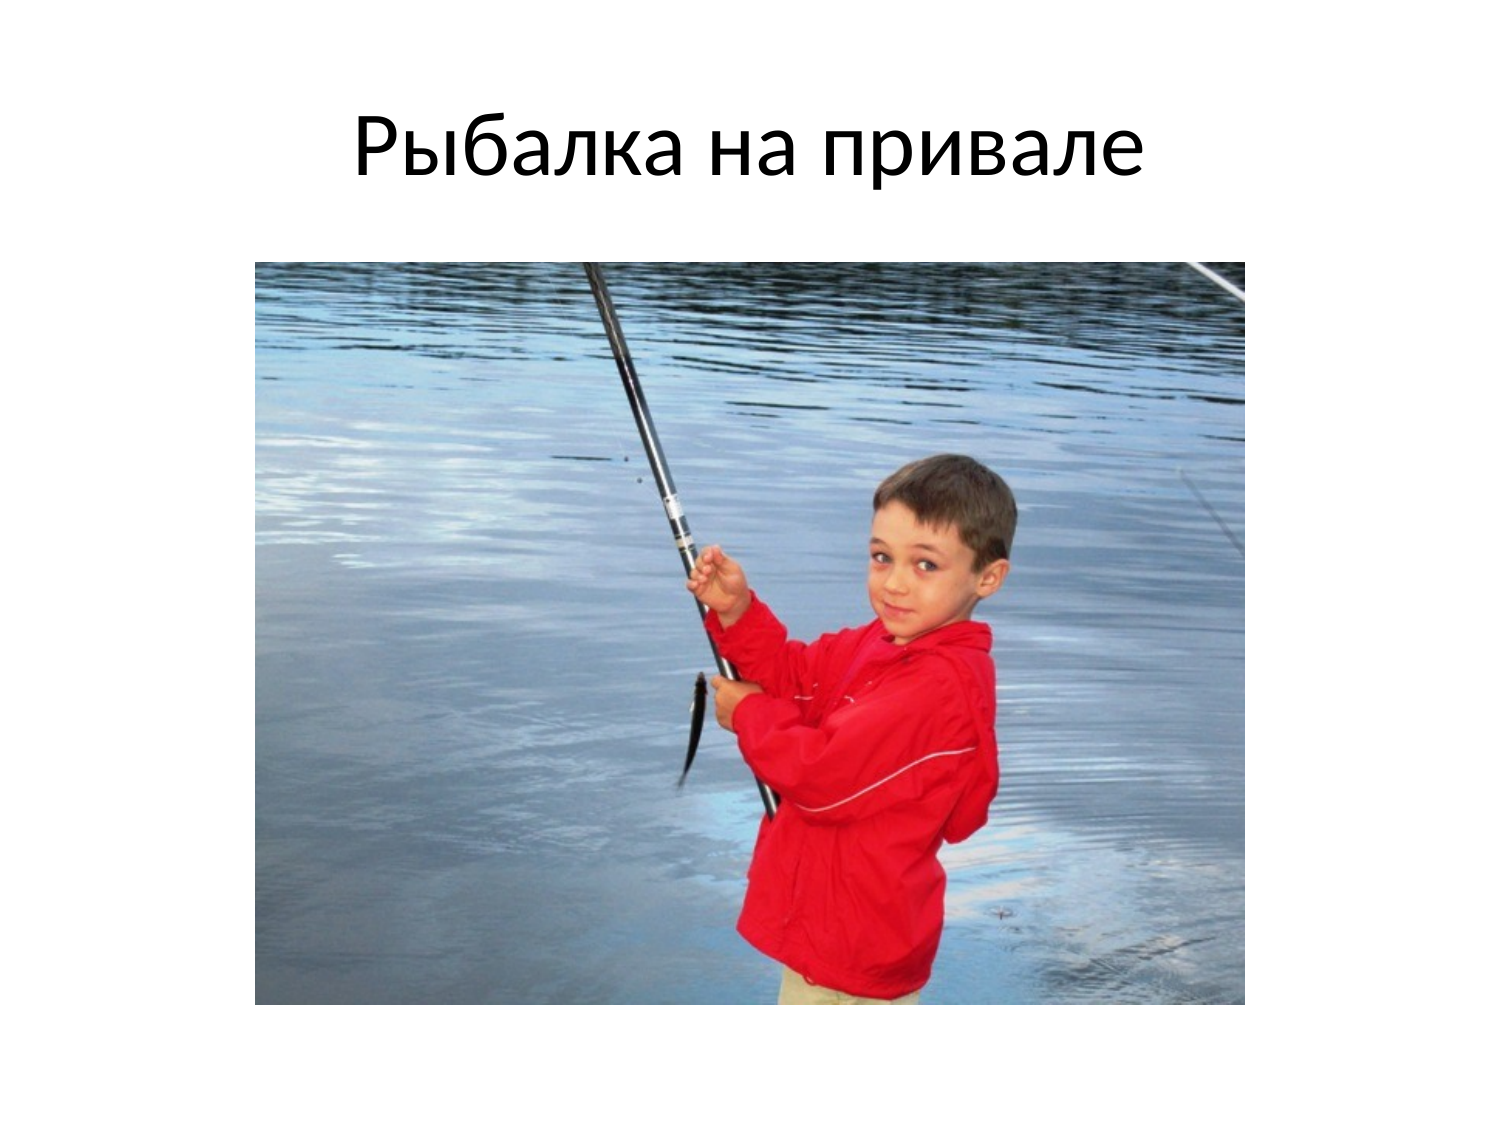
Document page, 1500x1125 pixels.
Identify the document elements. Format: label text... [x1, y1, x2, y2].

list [254, 262, 1246, 1006]
title Рыбалка на привале [75, 45, 1425, 233]
